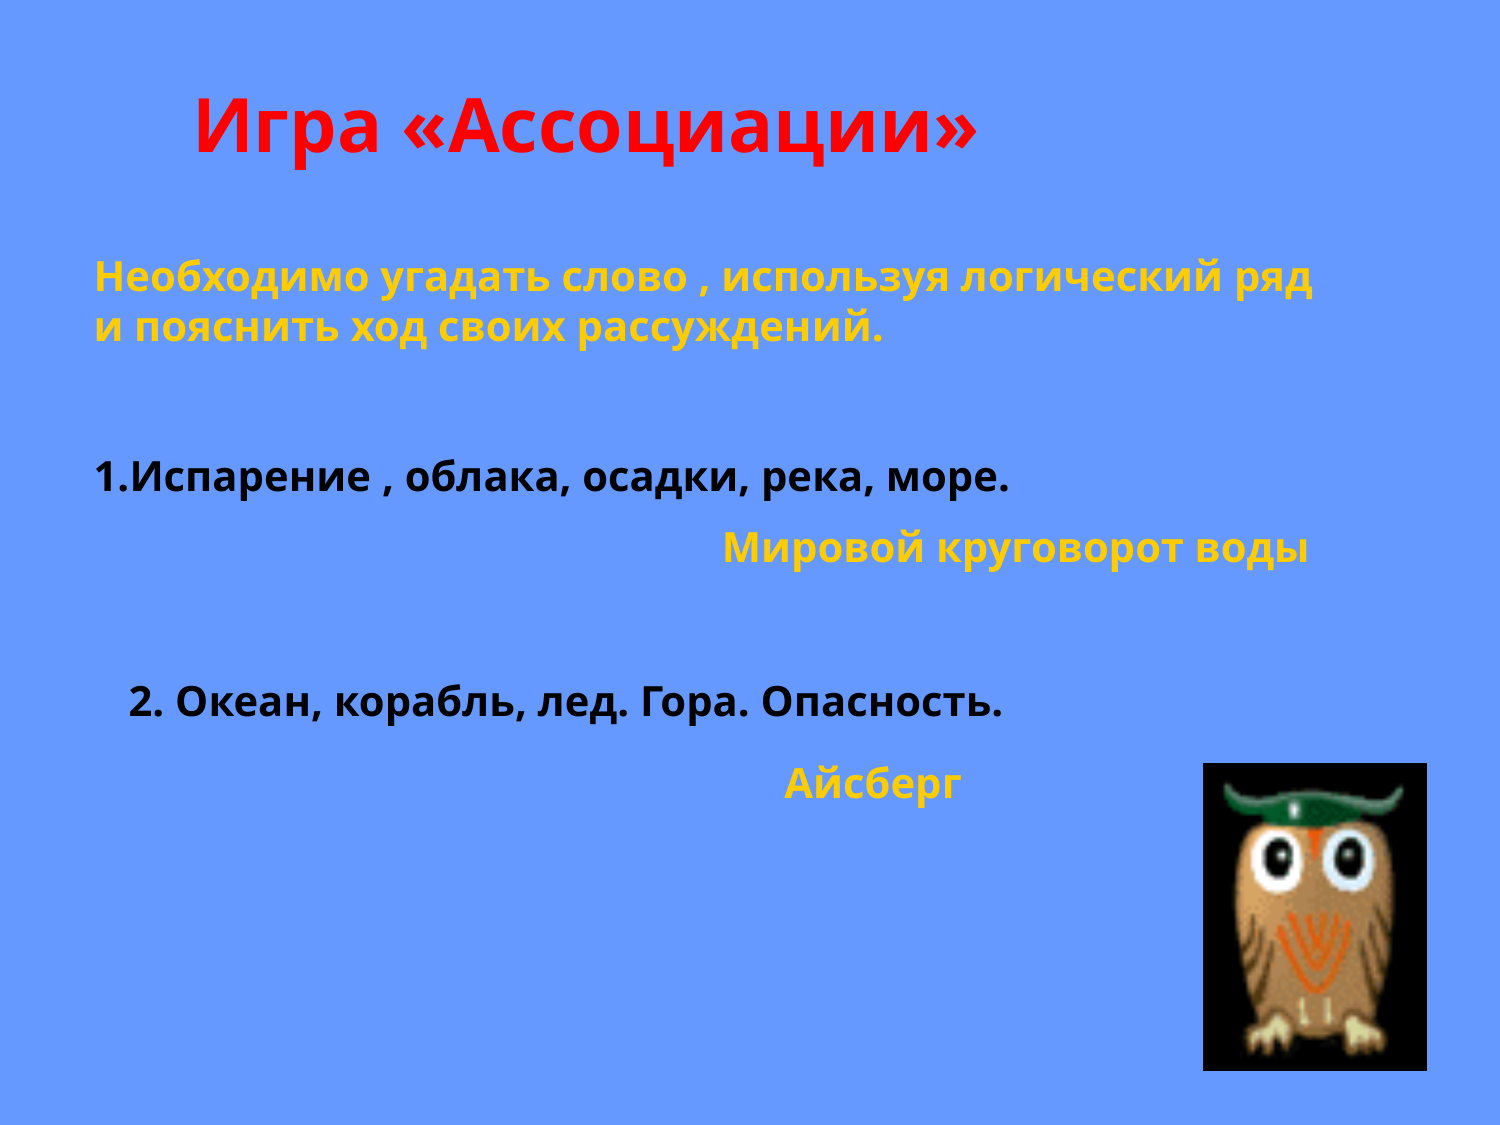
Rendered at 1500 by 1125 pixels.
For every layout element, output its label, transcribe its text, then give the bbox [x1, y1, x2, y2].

text_box 2. Океан, корабль, лед. Гора. Опасность. [113, 667, 1019, 732]
picture [1202, 763, 1427, 1071]
text_box Айсберг [769, 749, 977, 815]
text_box Мировой круговорот воды [707, 513, 1325, 579]
text_box Игра «Ассоциации» [175, 70, 997, 175]
text_box Необходимо угадать слово , используя логический ряд и пояснить ход своих рассуждений. 1.Испарение , облака, осадки, река, море. [78, 241, 1329, 507]
